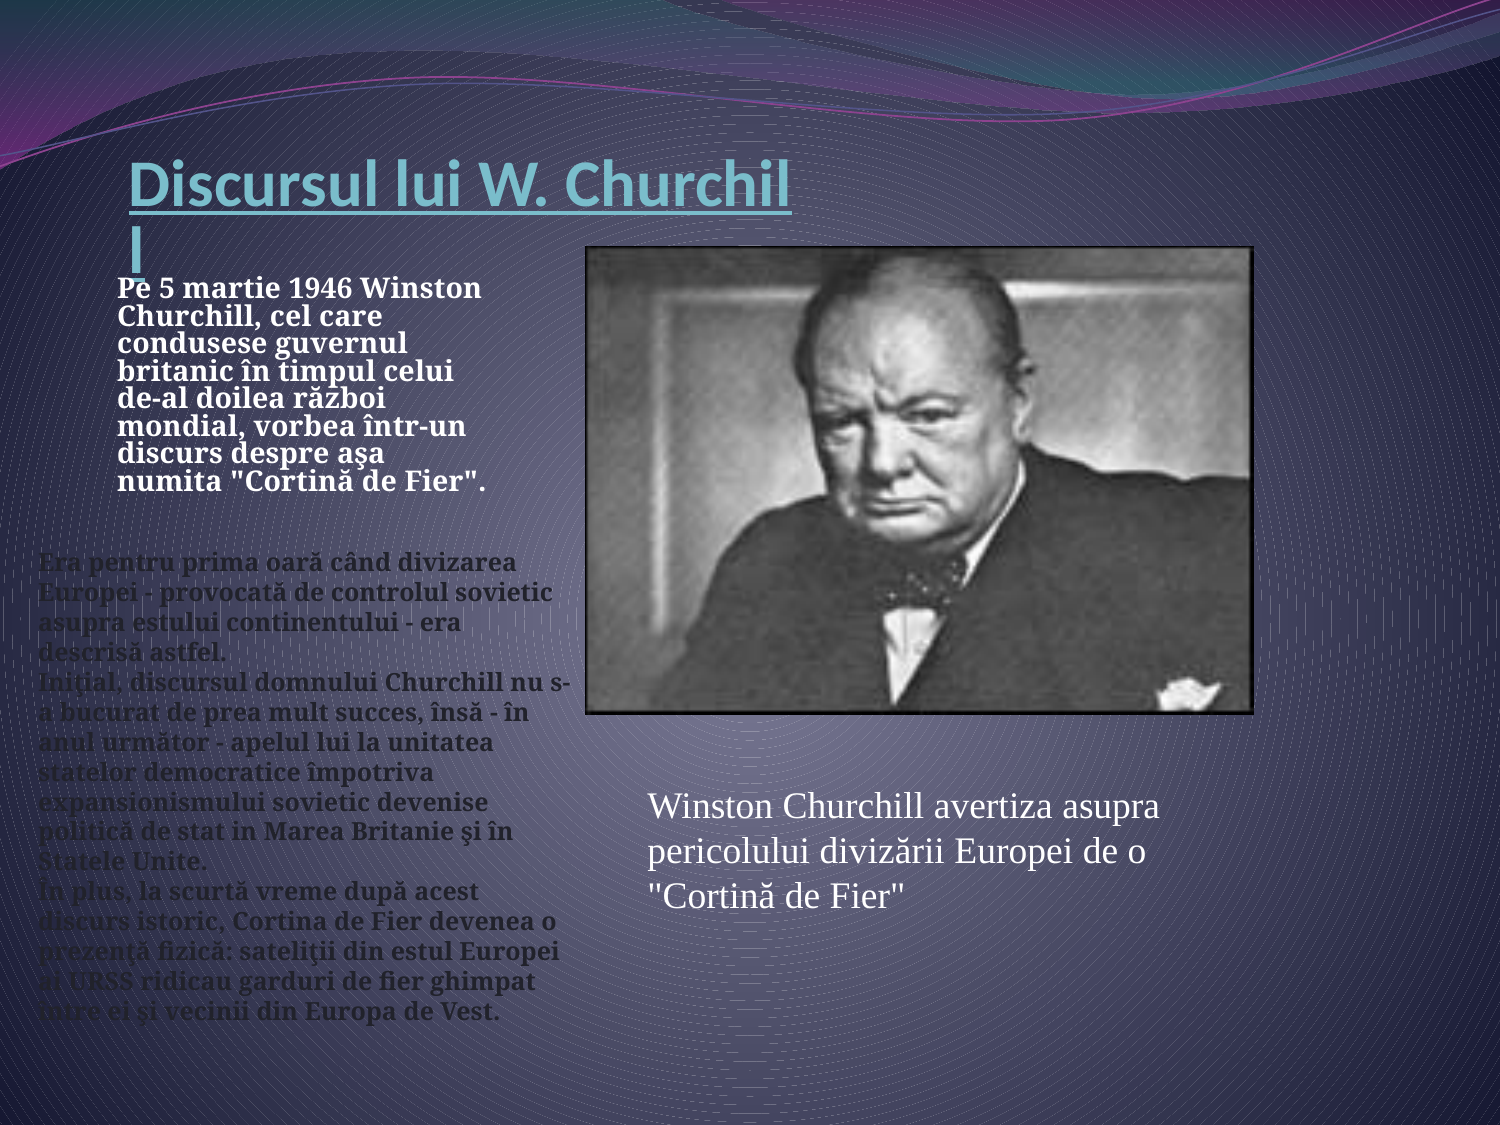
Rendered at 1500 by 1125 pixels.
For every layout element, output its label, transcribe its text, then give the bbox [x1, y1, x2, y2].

title Discursul lui W. Churchill [128, 93, 804, 221]
text_box Era pentru prima oară când divizarea Europei - provocată de controlul sovietic asupra estului continentului - era descrisă astfel. Iniţial, discursul domnului Churchill nu s-a bucurat de prea mult succes, însă - în anul următor - apelul lui la unitatea statelor democratice împotriva expansionismului sovietic devenise politică de stat in Marea Britanie şi în Statele Unite. În plus, la scurtă vreme după acest discurs istoric, Cortina de Fier devenea o prezenţă fizică: sateliţii din estul Europei ai URSS ridicau garduri de fier ghimpat între ei şi vecinii din Europa de Vest. [23, 539, 586, 1063]
subtitle Pe 5 martie 1946 Winston Churchill, cel care condusese guvernul britanic în timpul celui de-al doilea război mondial, vorbea într-un discurs despre aşa numita "Cortină de Fier". [116, 269, 493, 516]
picture [585, 245, 1255, 716]
text_box Winston Churchill avertiza asupra pericolului divizării Europei de o "Cortină de Fier" [632, 773, 1231, 924]
